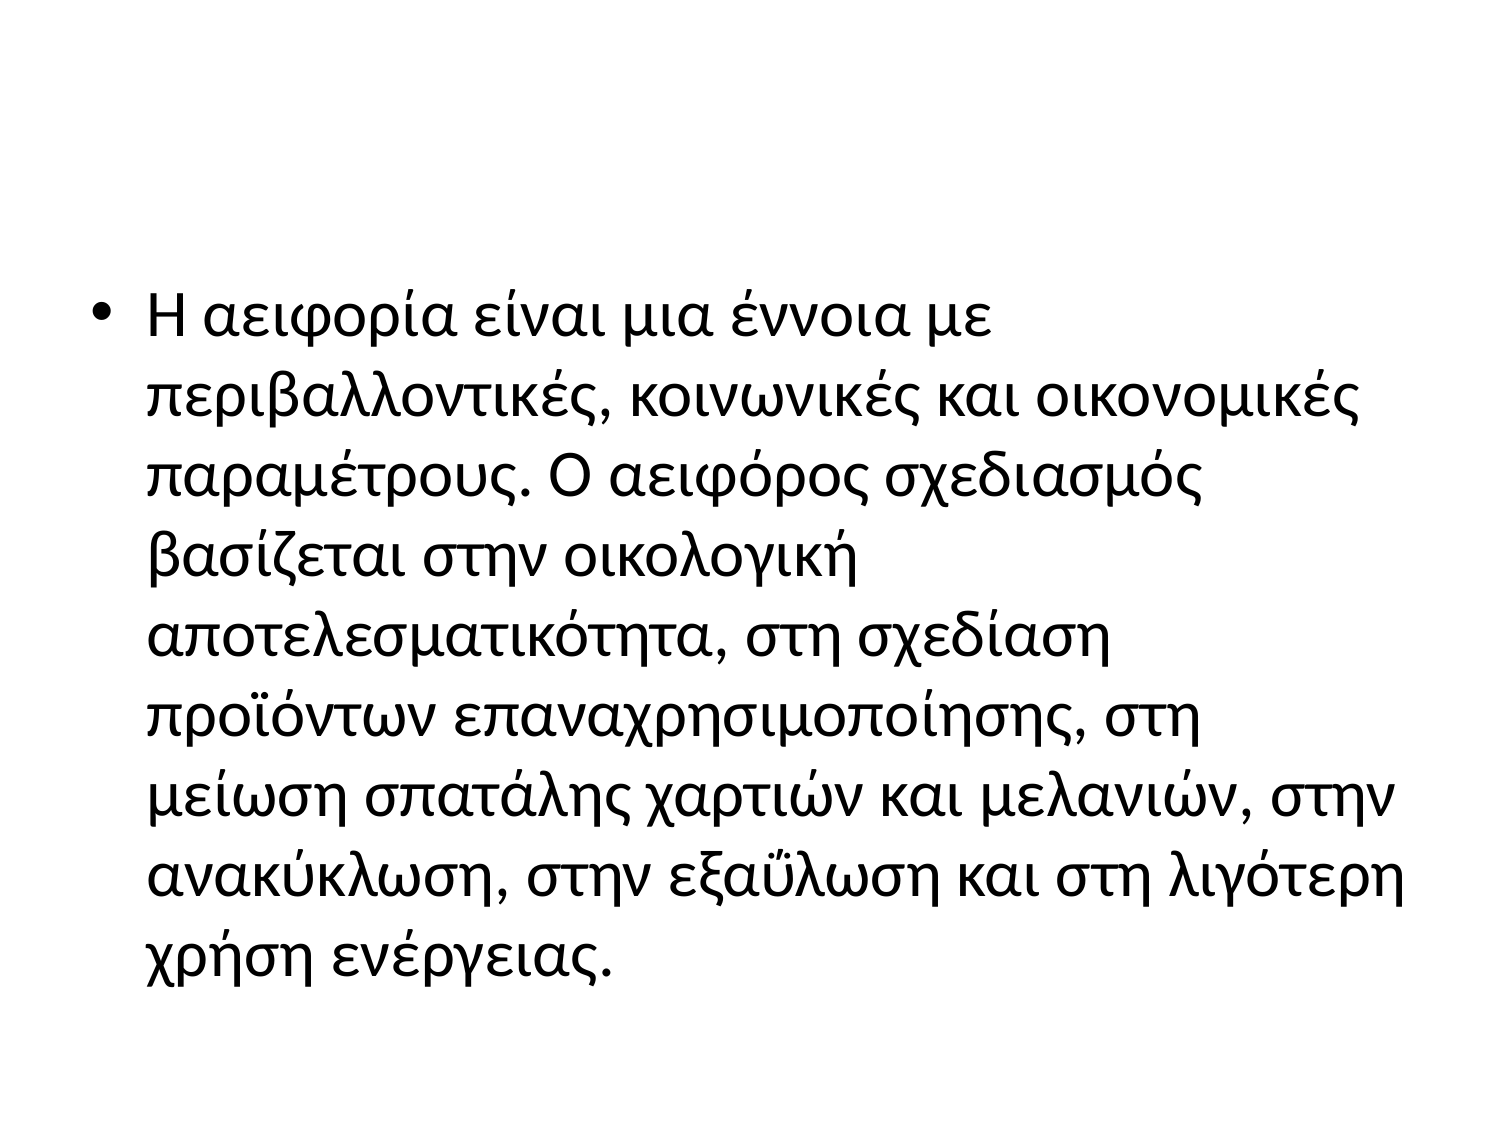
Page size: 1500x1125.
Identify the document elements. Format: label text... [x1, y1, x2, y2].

list Η αειφορία είναι μια έννοια με περιβαλλοντικές, κοινωνικές και οικονομικές παραμέτρους. Ο αειφόρος σχεδιασμός βασίζεται στην οικολογική αποτελεσματικότητα, στη σχεδίαση προϊόντων επαναχρησιμοποίησης, στη μείωση σπατάλης χαρτιών και μελανιών, στην ανακύκλωση, στην εξαΰλωση και στη λιγότερη χρήση ενέργειας. [75, 262, 1425, 1005]
